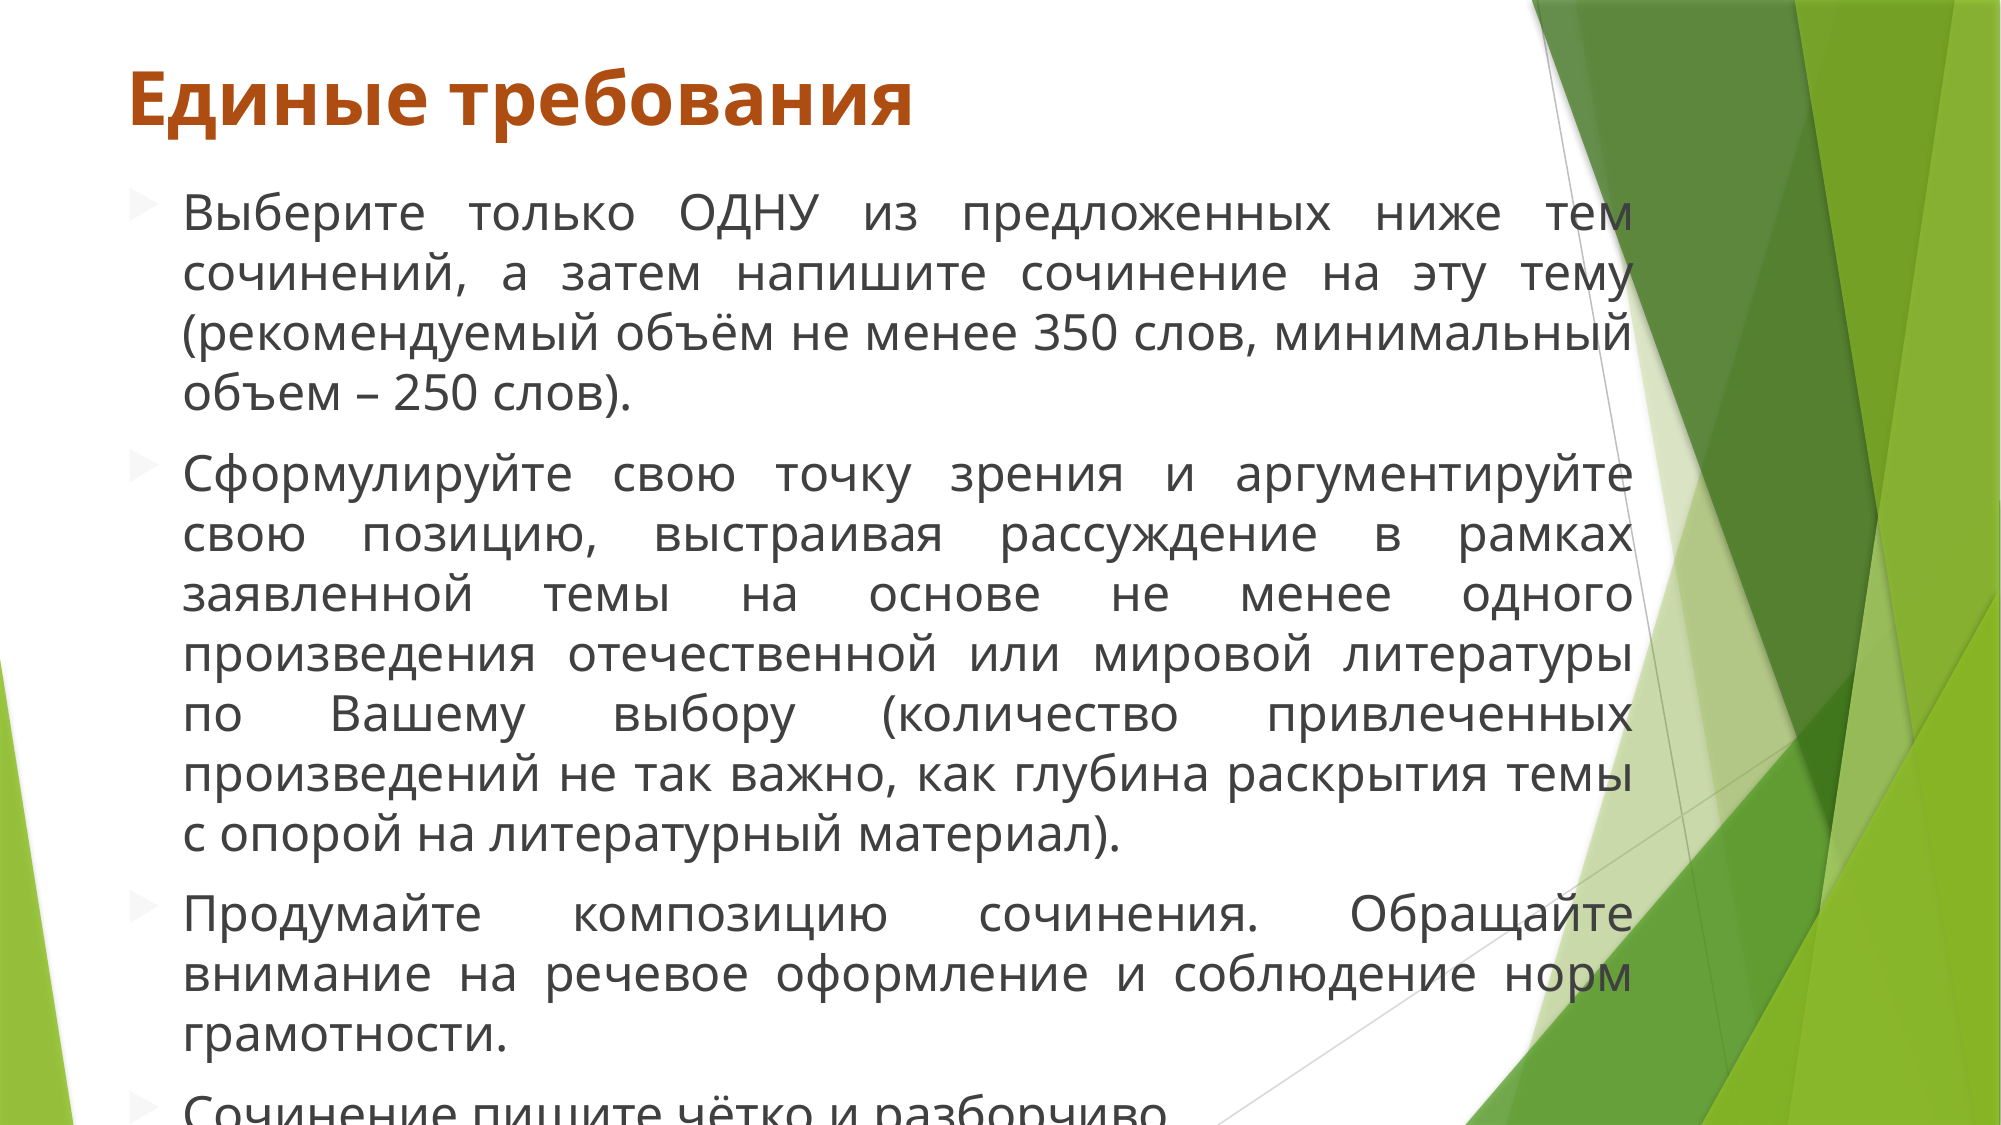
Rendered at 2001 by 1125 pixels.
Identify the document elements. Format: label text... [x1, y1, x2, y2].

list Выберите только ОДНУ из предложенных ниже тем сочинений, а затем напишите сочинение на эту тему (рекомендуемый объём не менее 350 слов, минимальный объем – 250 слов). Сформулируйте свою точку зрения и аргументируйте свою позицию, выстраивая рассуждение в рамках заявленной темы на основе не менее одного произведения отечественной или мировой литературы по Вашему выбору (количество привлеченных произведений не так важно, как глубина раскрытия темы с опорой на литературный материал). Продумайте композицию сочинения. Обращайте внимание на речевое оформление и соблюдение норм грамотности. Сочинение пишите чётко и разборчиво. [111, 172, 1650, 1078]
title Единые требования [111, 43, 1522, 172]
